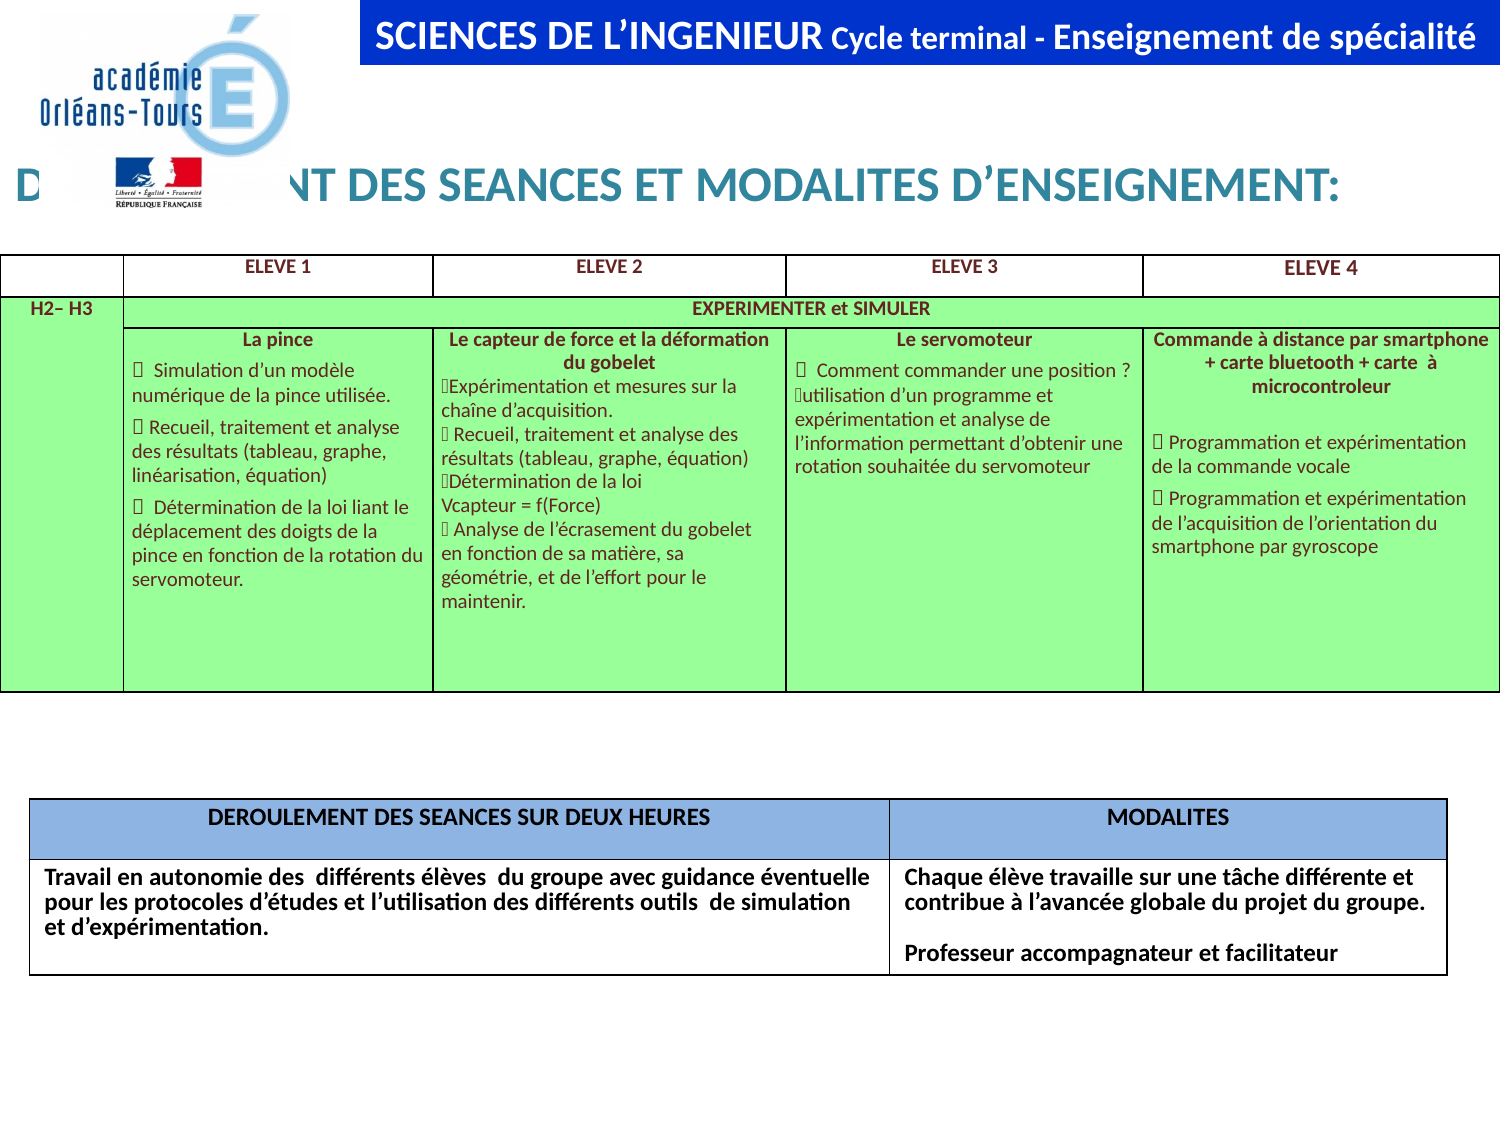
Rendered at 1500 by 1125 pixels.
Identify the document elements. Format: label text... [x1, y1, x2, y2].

table_header ELEVE 2 [434, 256, 785, 296]
table_cell Chaque élève travaille sur une tâche différente et contribue à l’avancée globale du projet du groupe. Professeur accompagnateur et facilitateur [890, 860, 1446, 974]
table_cell Travail en autonomie des différents élèves du groupe avec guidance éventuelle pour les protocoles d’études et l’utilisation des différents outils de simulation et d’expérimentation. [30, 860, 889, 974]
text_box SCIENCES DE L’INGENIEUR Cycle terminal - Enseignement de spécialité [360, 0, 1500, 65]
table_header ELEVE 1 [124, 256, 432, 296]
table_cell H2– H3 [1, 298, 123, 691]
table_cell Commande à distance par smartphone + carte bluetooth + carte à microcontroleur  Programmation et expérimentation de la commande vocale  Programmation et expérimentation de l’acquisition de l’orientation du smartphone par gyroscope [1144, 329, 1499, 691]
table_header DEROULEMENT DES SEANCES SUR DEUX HEURES [30, 800, 889, 859]
table_cell Le capteur de force et la déformation du gobelet Expérimentation et mesures sur la chaîne d’acquisition. Recueil, traitement et analyse des résultats (tableau, graphe, équation) Détermination de la loi Vcapteur = f(Force) Analyse de l’écrasement du gobelet en fonction de sa matière, sa géométrie, et de l’effort pour le maintenir. [434, 329, 785, 691]
table_cell Le servomoteur  Comment commander une position ? utilisation d’un programme et expérimentation et analyse de l’information permettant d’obtenir une rotation souhaitée du servomoteur [787, 329, 1142, 691]
table_header ELEVE 3 [787, 256, 1142, 296]
text_box DEROULEMENT DES SEANCES ET MODALITES D’ENSEIGNEMENT: [0, 113, 1471, 219]
picture [38, 13, 290, 208]
table_header MODALITES [890, 800, 1446, 859]
table_header ELEVE 4 [1144, 256, 1499, 296]
table_cell EXPERIMENTER et SIMULER [124, 298, 1499, 327]
table_header [1, 256, 123, 296]
table_cell La pince  Simulation d’un modèle numérique de la pince utilisée.  Recueil, traitement et analyse des résultats (tableau, graphe, linéarisation, équation)  Détermination de la loi liant le déplacement des doigts de la pince en fonction de la rotation du servomoteur. [124, 329, 432, 691]
